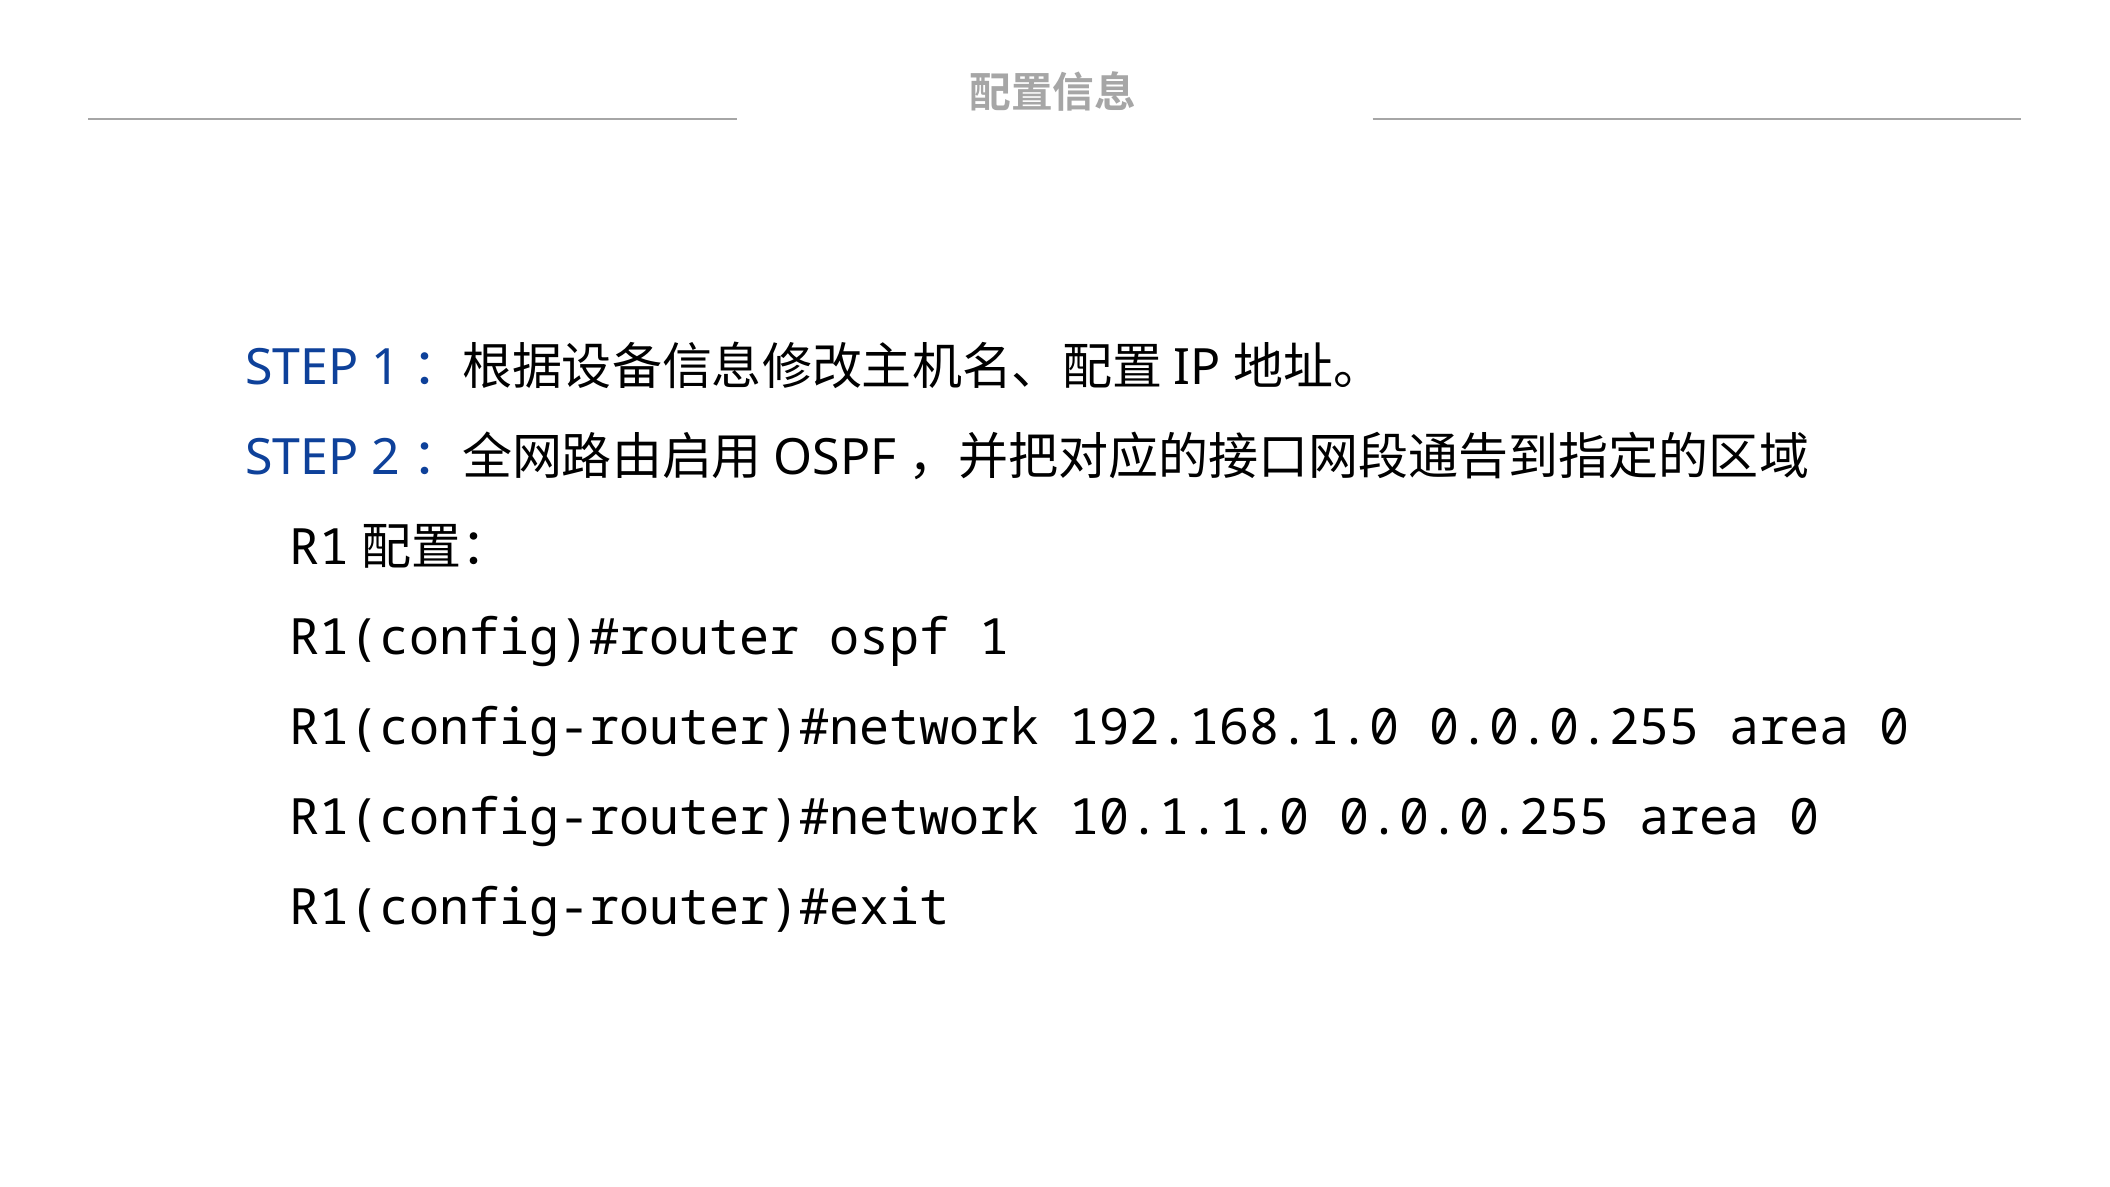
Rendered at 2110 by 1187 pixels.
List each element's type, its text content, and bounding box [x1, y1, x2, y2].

text_box 配置信息 [728, 65, 1377, 116]
text_box STEP 1：根据设备信息修改主机名、配置IP地址。 STEP 2：全网路由启用OSPF，并把对应的接口网段通告到指定的区域 R1配置： R1(config)#router ospf 1 R1(config-router)#network 192.168.1.0 0.0.0.255 area 0 R1(config-router)#network 10.1.1.0 0.0.0.255 area 0 R1(config-router)#exit [186, 297, 1972, 942]
